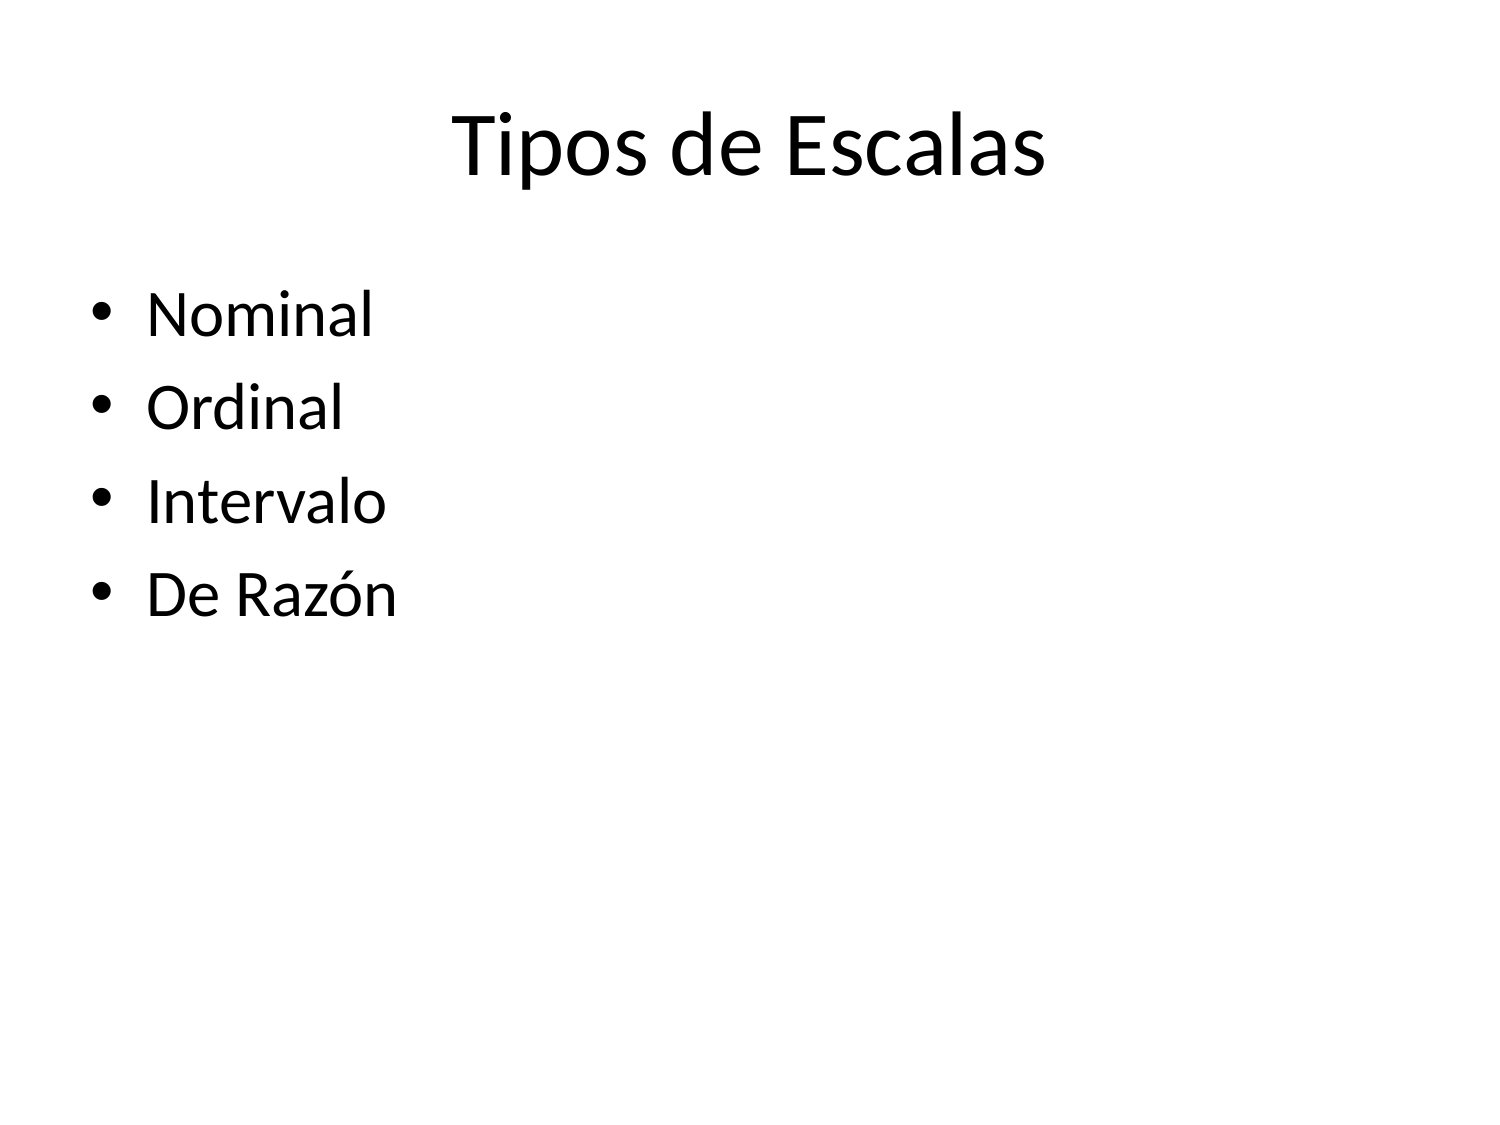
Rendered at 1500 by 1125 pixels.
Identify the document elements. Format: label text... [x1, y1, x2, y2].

title Tipos de Escalas [75, 45, 1425, 233]
list Nominal Ordinal Intervalo De Razón [75, 262, 1425, 1005]
